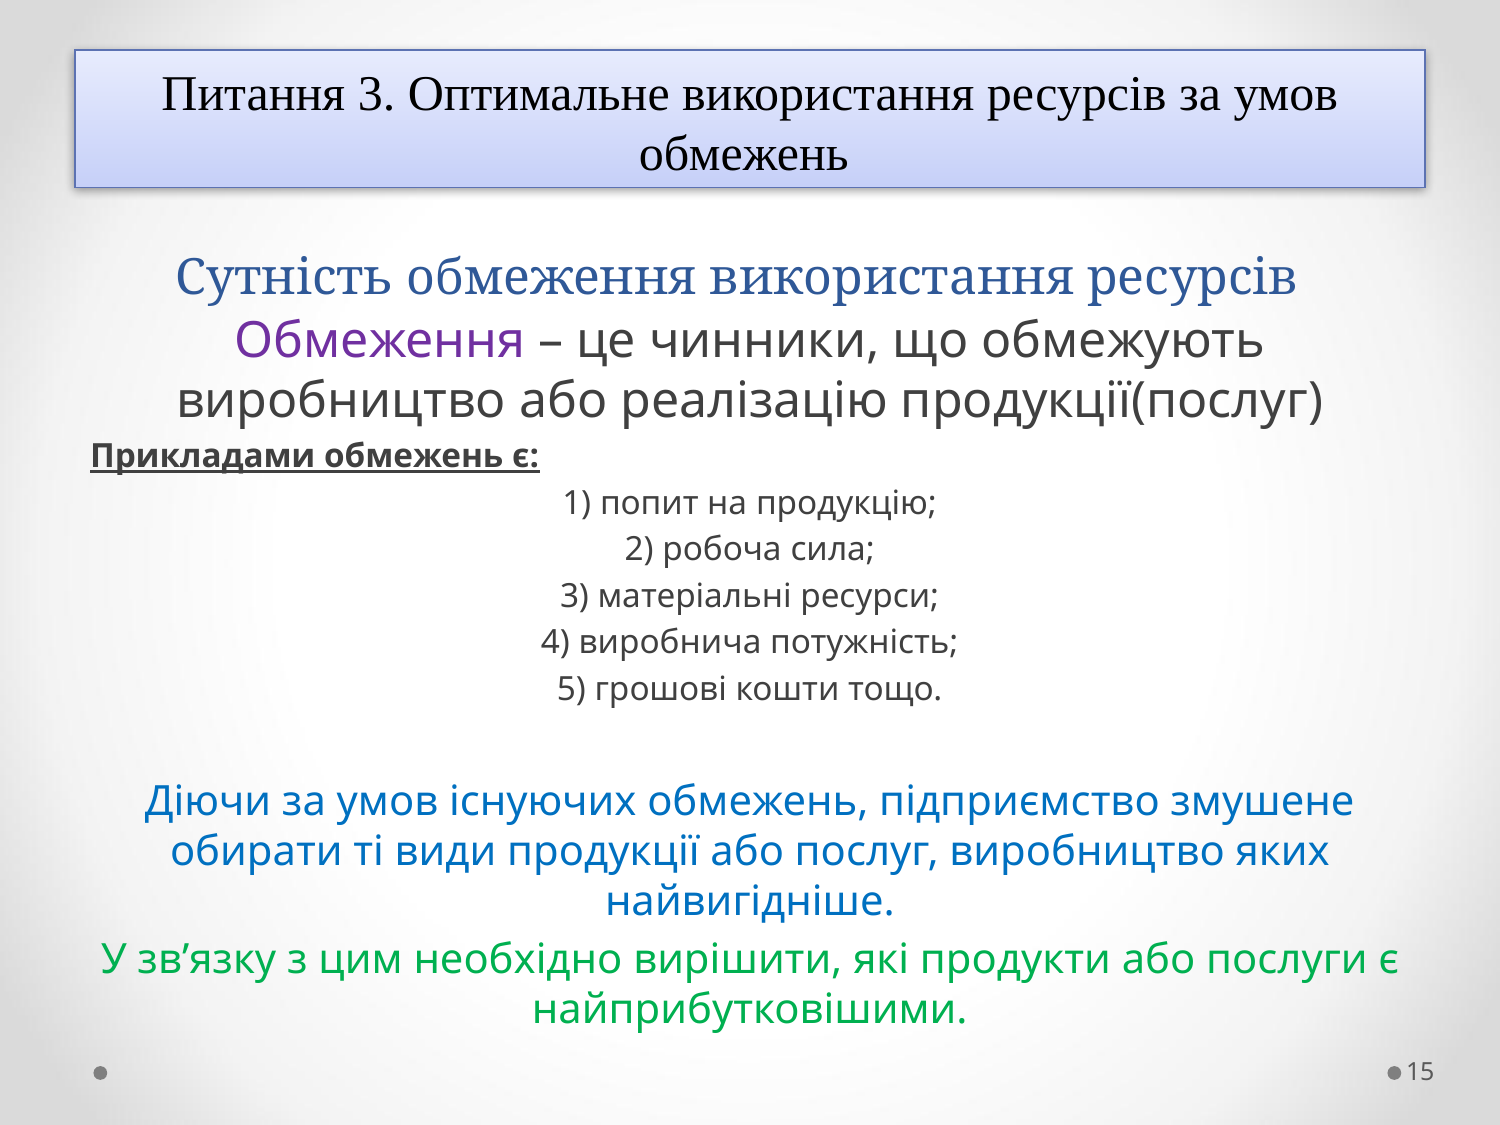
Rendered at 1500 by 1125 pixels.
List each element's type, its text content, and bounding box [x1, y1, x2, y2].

picture [0, 0, 1500, 1125]
title Сутність обмеження використання ресурсів [75, 200, 1425, 299]
list Обмеження – це чинники, що обмежують виробництво або реалізацію продукції(послуг) Прикладами обмежень є: попит на продукцію; робоча сила; матеріальні ресурси; виробнича потужність; грошові кошти тощо. Діючи за умов існуючих обмежень, підприємство змушене обирати ті види продукції або послуг, виробництво яких найвигідніше. У зв’язку з цим необхідно вирішити, які продукти або послуги є найприбутковішими. [75, 299, 1425, 1005]
text_box Питання 3. Оптимальне використання ресурсів за умов обмежень [74, 49, 1425, 188]
text_box 15 [1401, 1042, 1494, 1103]
